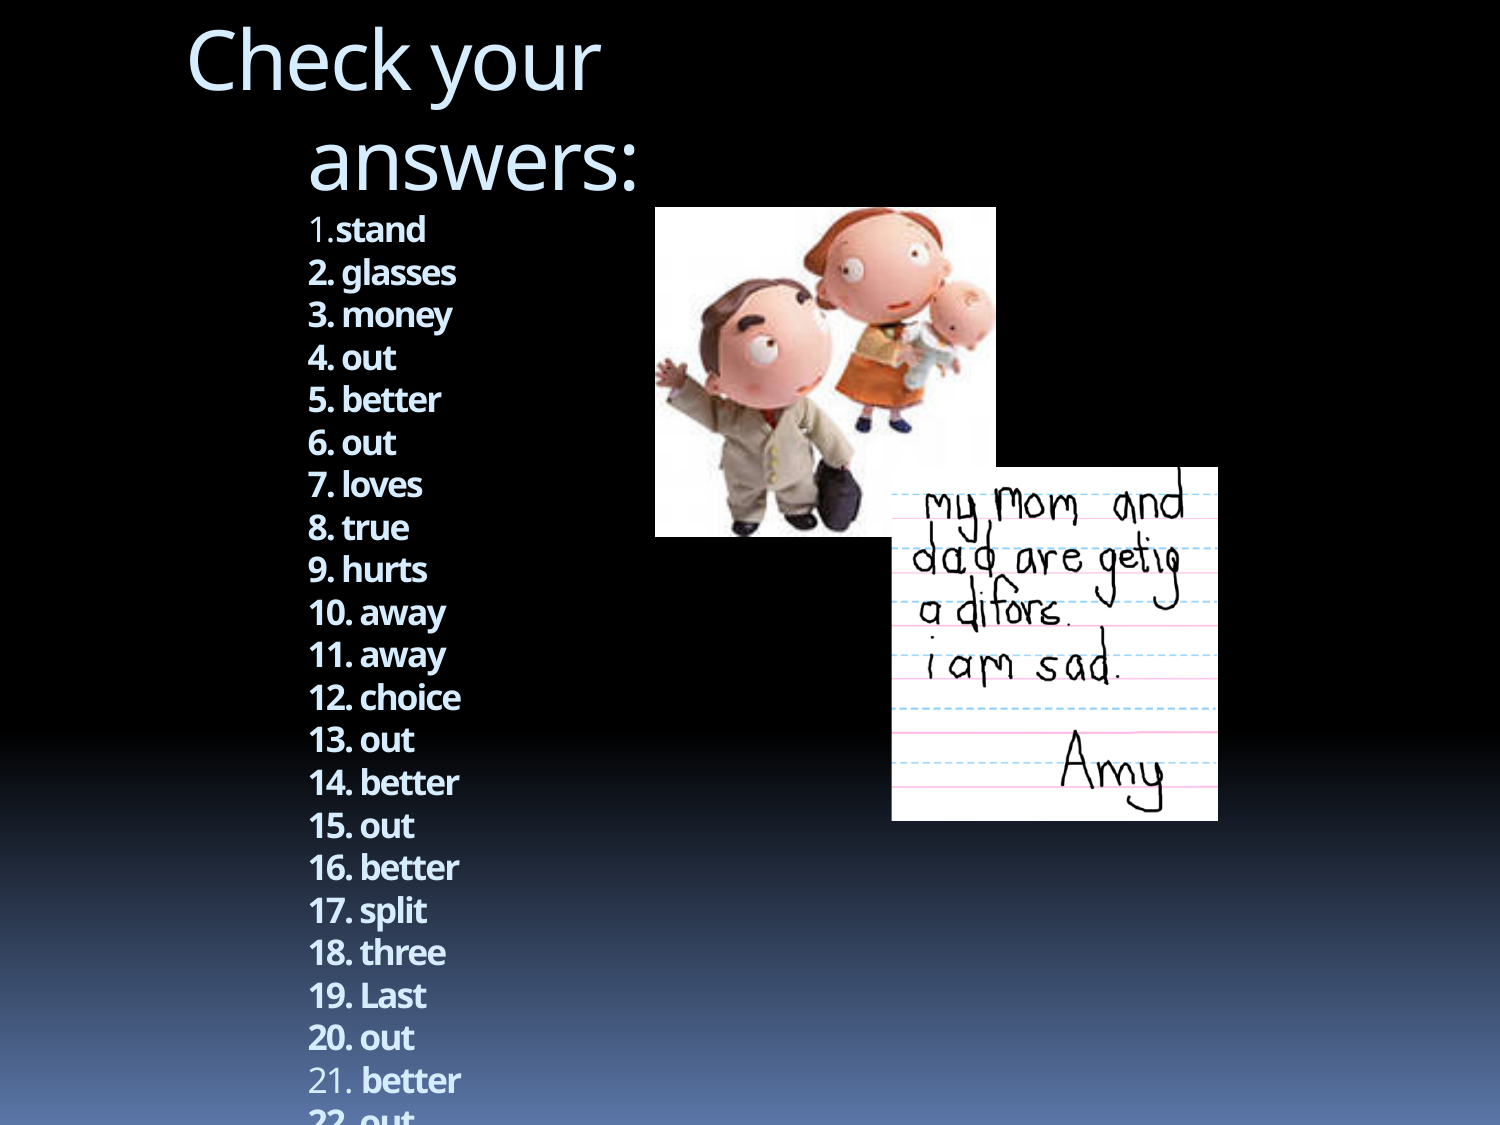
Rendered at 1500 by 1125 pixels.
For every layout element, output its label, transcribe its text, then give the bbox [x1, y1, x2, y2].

picture [654, 207, 996, 538]
picture [891, 467, 1223, 822]
title Check your answers: 1.stand 2. glasses 3. money 4. out 5. better 6. out 7. loves 8. true 9. hurts 10. away 11. away 12. choice 13. out 14. better 15. out 16. better 17. split 18. three 19. Last 20. out 21. better 22. out 23. out [171, 0, 927, 279]
